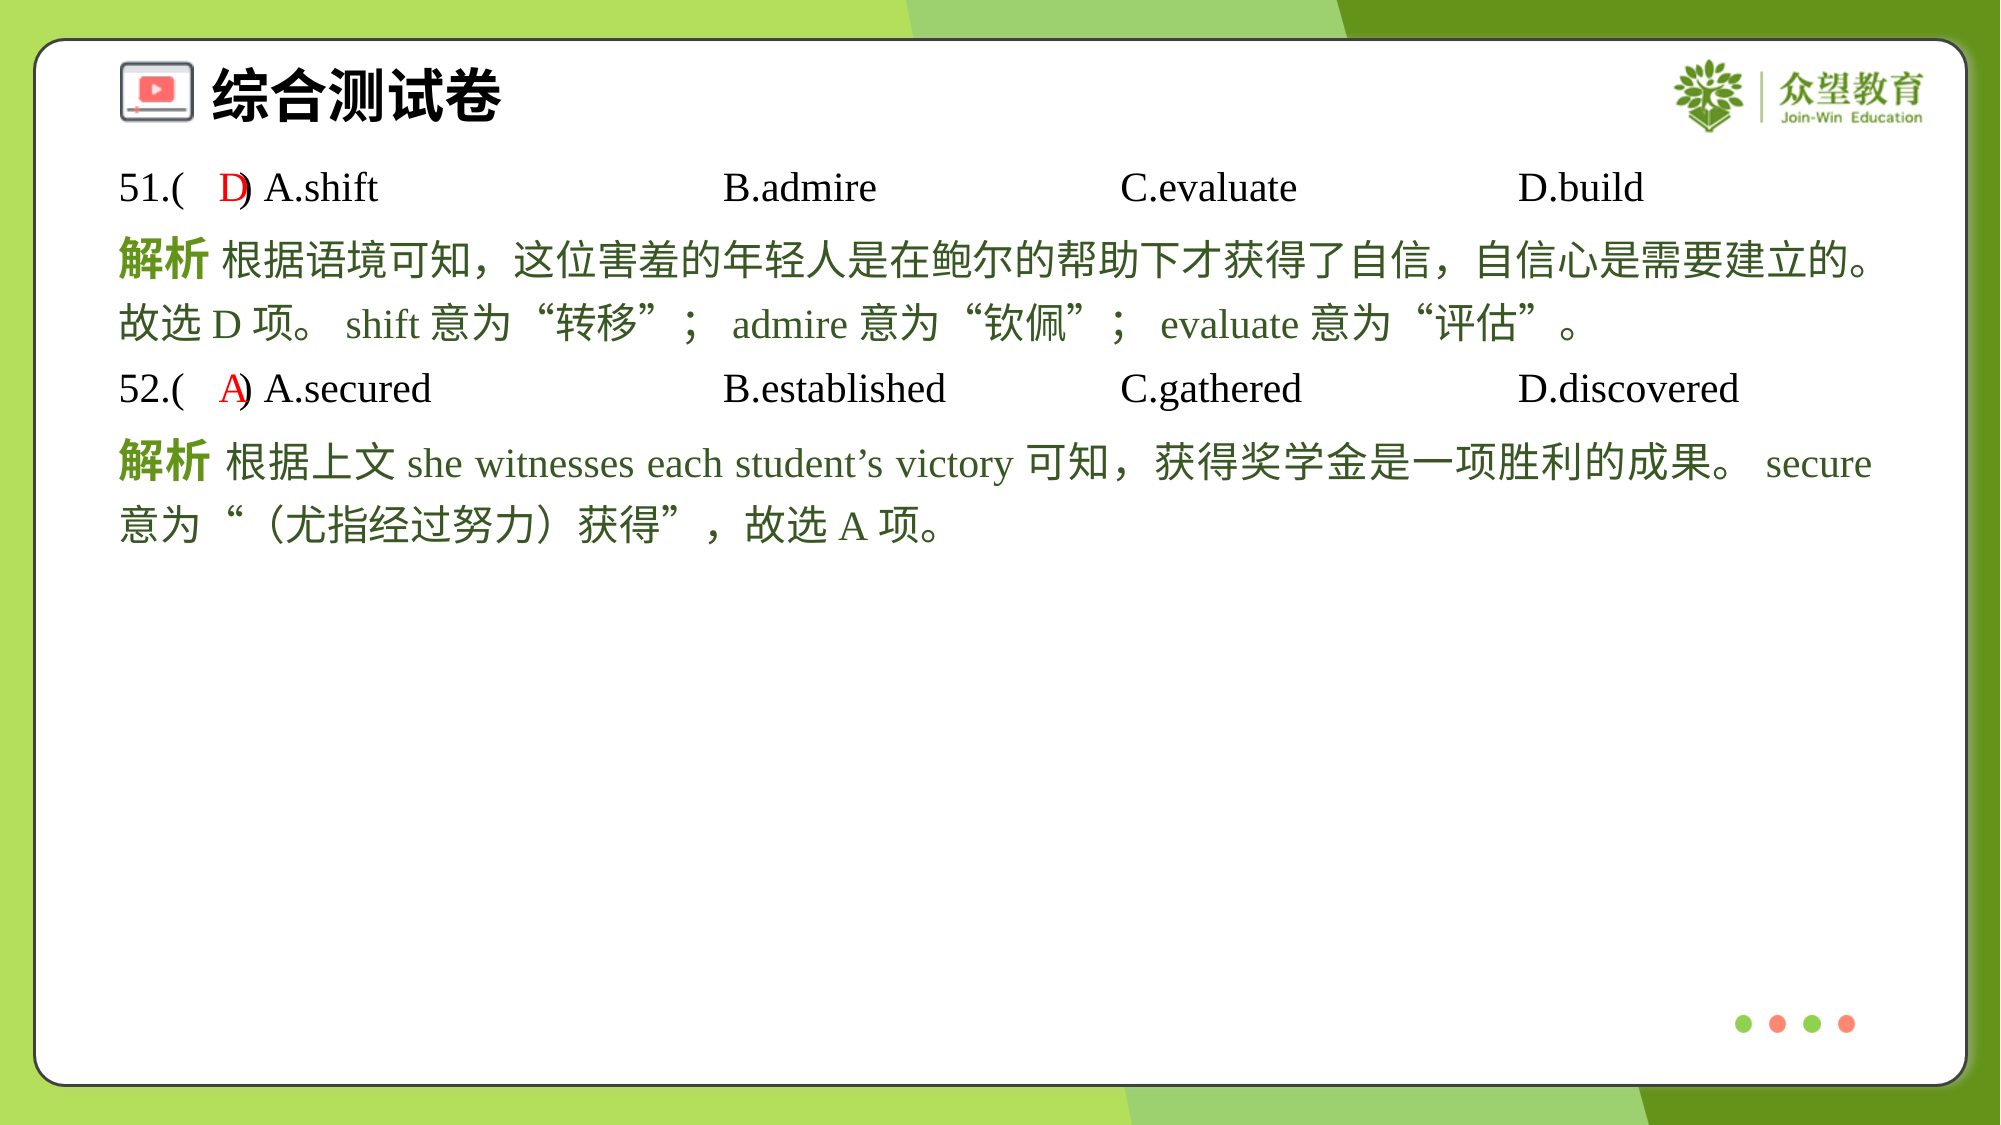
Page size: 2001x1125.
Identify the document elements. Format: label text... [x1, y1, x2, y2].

text_box 51.( ) A.shift B.admire C.evaluate D.build [254, 146, 1883, 204]
text_box 52.( ) A.secured B.established C.gathered D.discovered [254, 348, 1883, 406]
text_box 解析 根据语境可知，这位害羞的年轻人是在鲍尔的帮助下才获得了自信，自信心是需要建立的。故选D项。shift意为“转移”；admire意为“钦佩”；evaluate意为“评估”。 [118, 215, 1883, 343]
text_box 解析 根据上文she witnesses each student’s victory可知，获得奖学金是一项胜利的成果。secure意为“（尤指经过努力）获得”，故选A项。 [118, 417, 1883, 732]
text_box 52.( ) A.secured B.established C.gathered D.discovered [118, 348, 213, 406]
picture [0, 0, 2000, 1125]
text_box 51.( ) A.shift B.admire C.evaluate D.build [118, 146, 213, 204]
text_box D [213, 146, 254, 205]
text_box A [213, 348, 254, 406]
